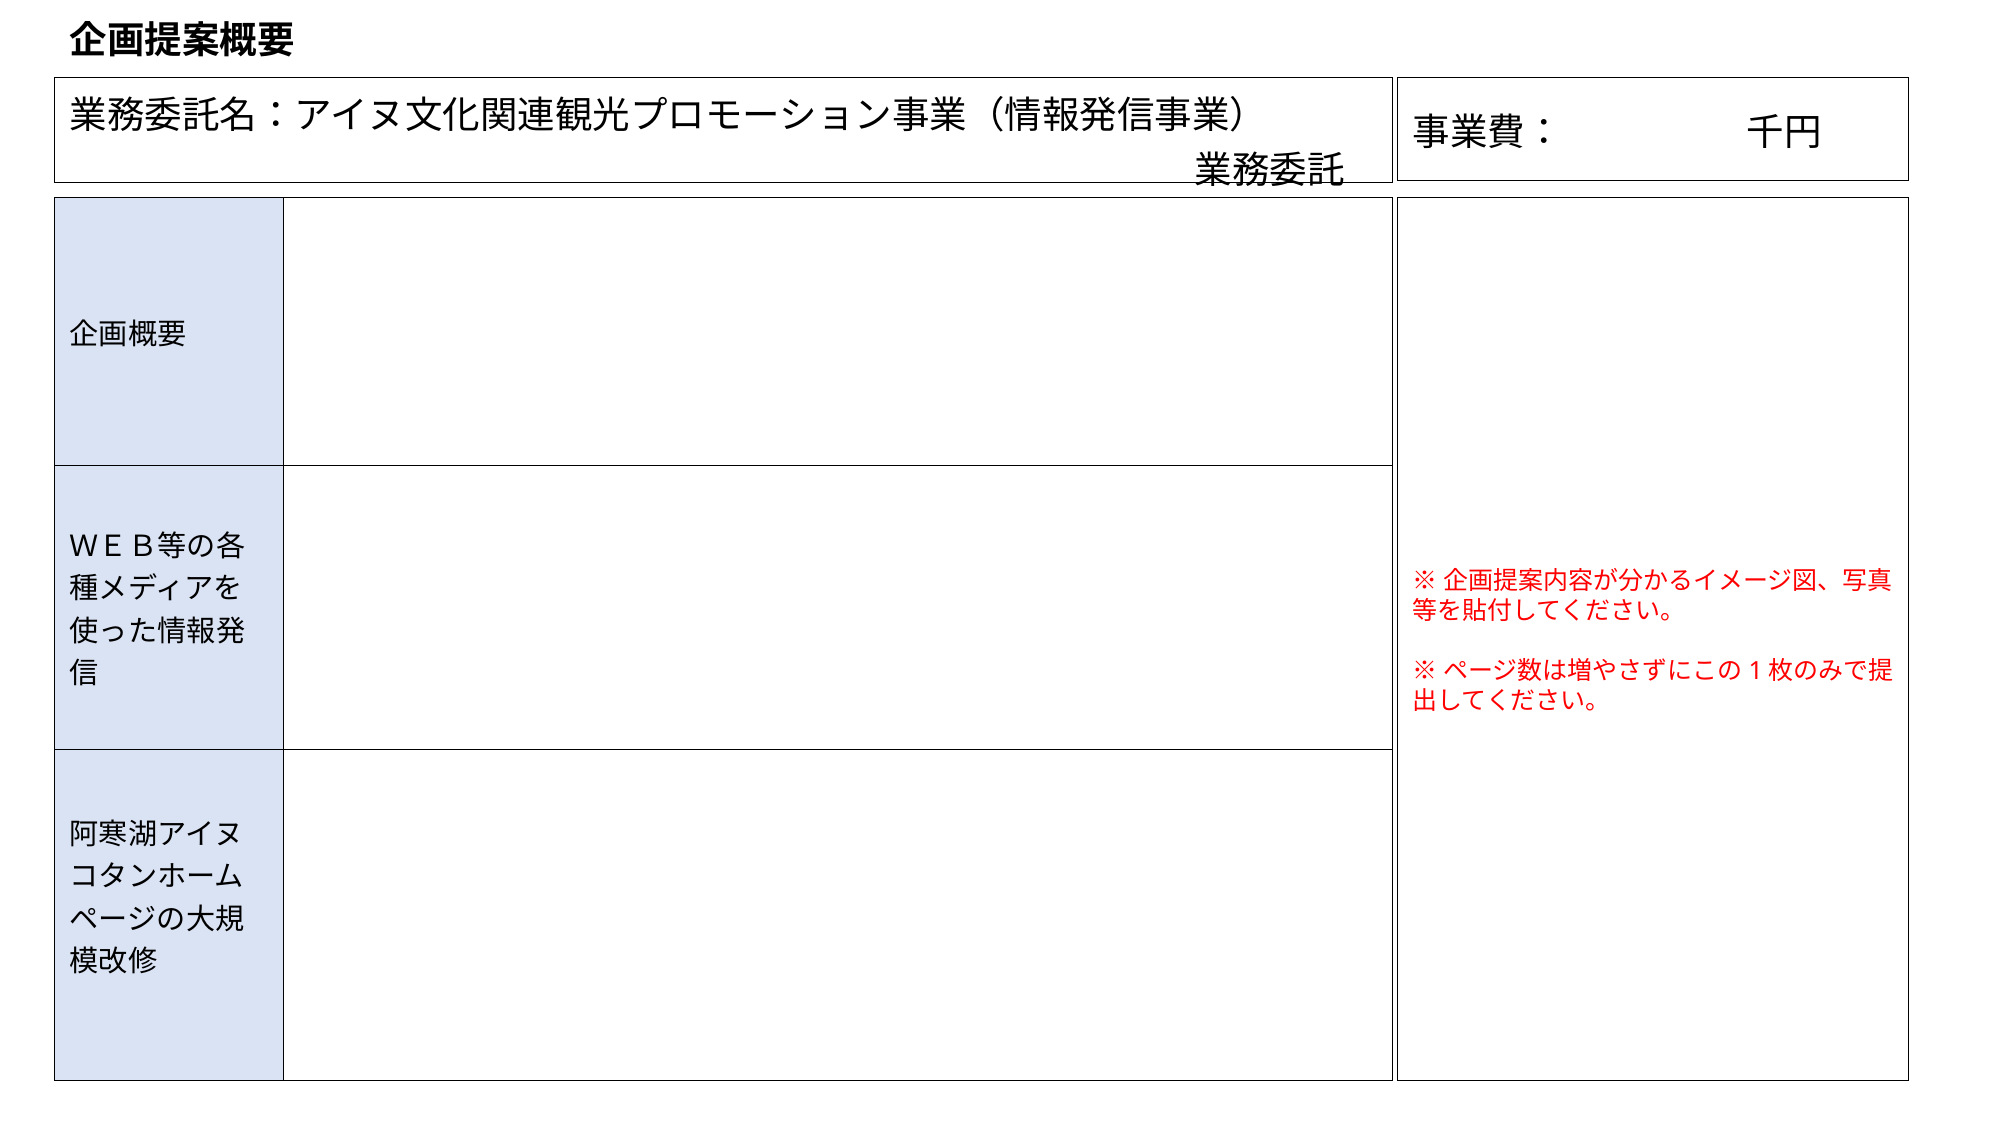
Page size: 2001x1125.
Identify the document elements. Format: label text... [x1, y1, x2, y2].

table_header [284, 198, 1392, 465]
table_cell [284, 750, 1392, 1080]
table_cell ＷＥＢ等の各種メディアを使った情報発信 [55, 466, 283, 749]
table_header 事業費： 千円 [1398, 78, 1908, 180]
text_box ※企画提案内容が分かるイメージ図、写真等を貼付してください。 ※ページ数は増やさずにこの1枚のみで提出してください。 [1397, 197, 1910, 1082]
table_header 業務委託名：アイヌ文化関連観光プロモーション事業（情報発信事業） 業務委託 [55, 78, 1392, 182]
table_header 企画概要 [55, 198, 283, 465]
text_box 企画提案概要 [54, 8, 319, 69]
table_cell [284, 466, 1392, 749]
table_cell 阿寒湖アイヌコタンホームページの大規模改修 [55, 750, 283, 1080]
